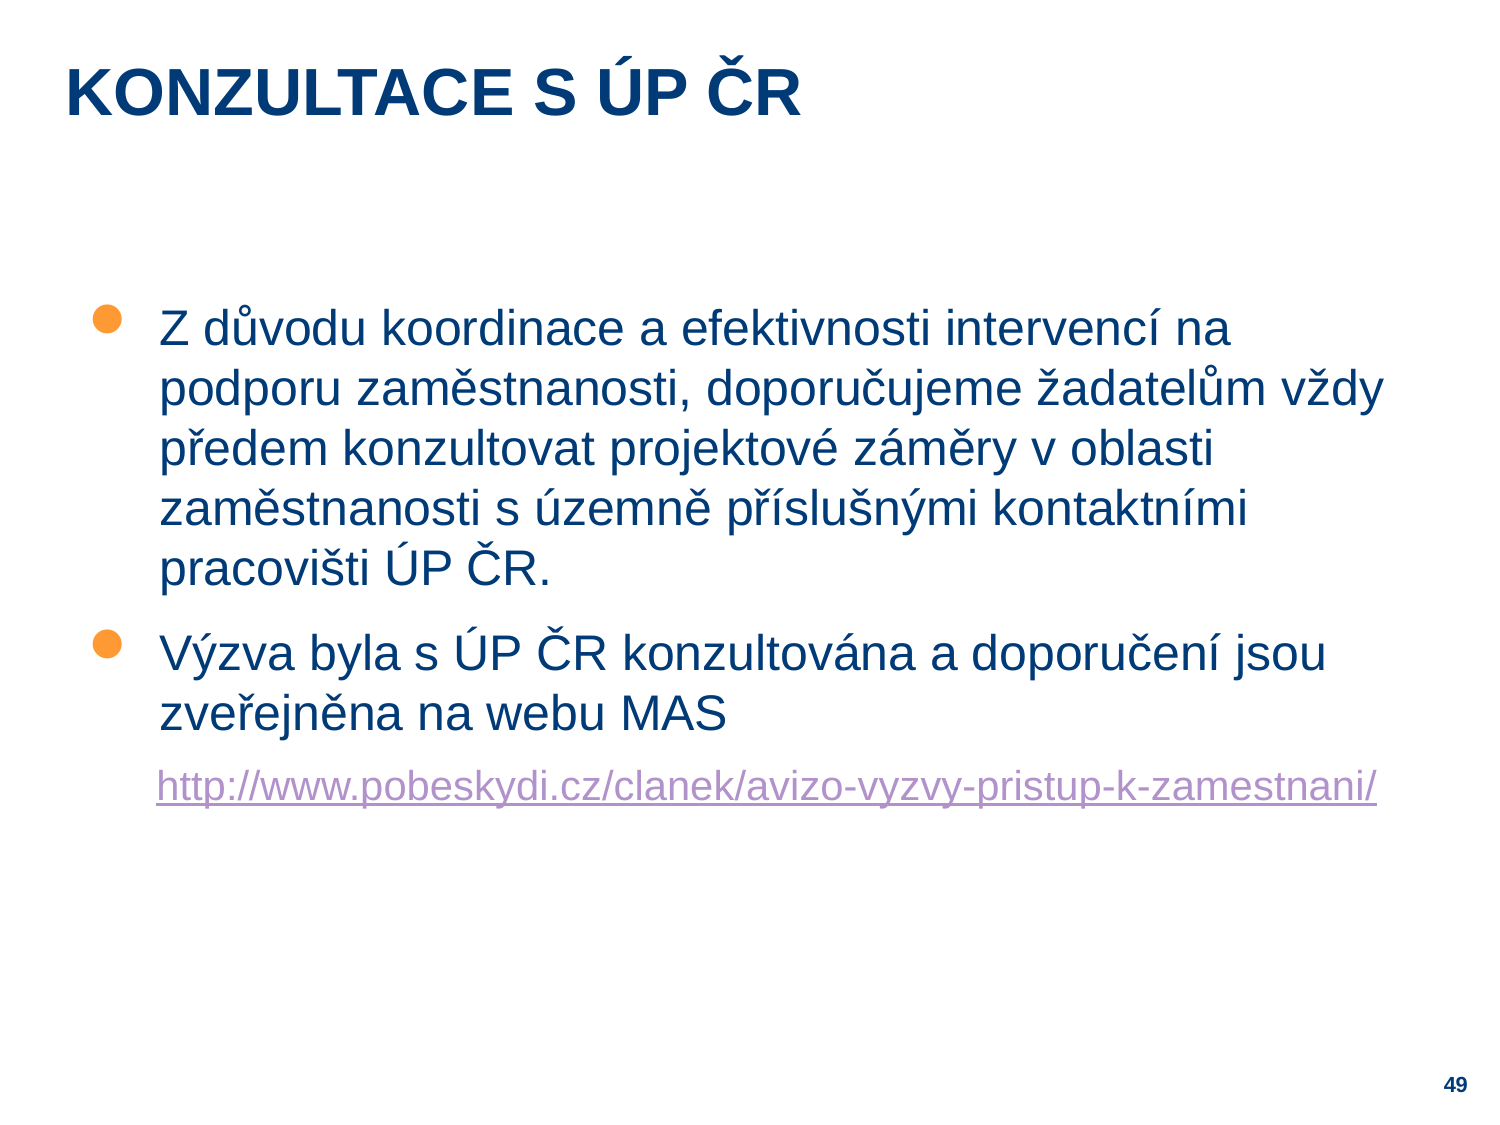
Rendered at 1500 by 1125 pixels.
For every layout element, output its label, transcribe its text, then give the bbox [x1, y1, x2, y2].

title KONZULTACE S ÚP ČR [59, 0, 1441, 178]
slide_number 49 [1417, 1068, 1495, 1099]
list Z důvodu koordinace a efektivnosti intervencí na podporu zaměstnanosti, doporučujeme žadatelům vždy předem konzultovat projektové záměry v oblasti zaměstnanosti s územně příslušnými kontaktními pracovišti ÚP ČR. Výzva byla s ÚP ČR konzultována a doporučení jsou zveřejněna na webu MAS http://www.pobeskydi.cz/clanek/avizo-vyzvy-pristup-k-zamestnani/ [88, 295, 1412, 1004]
